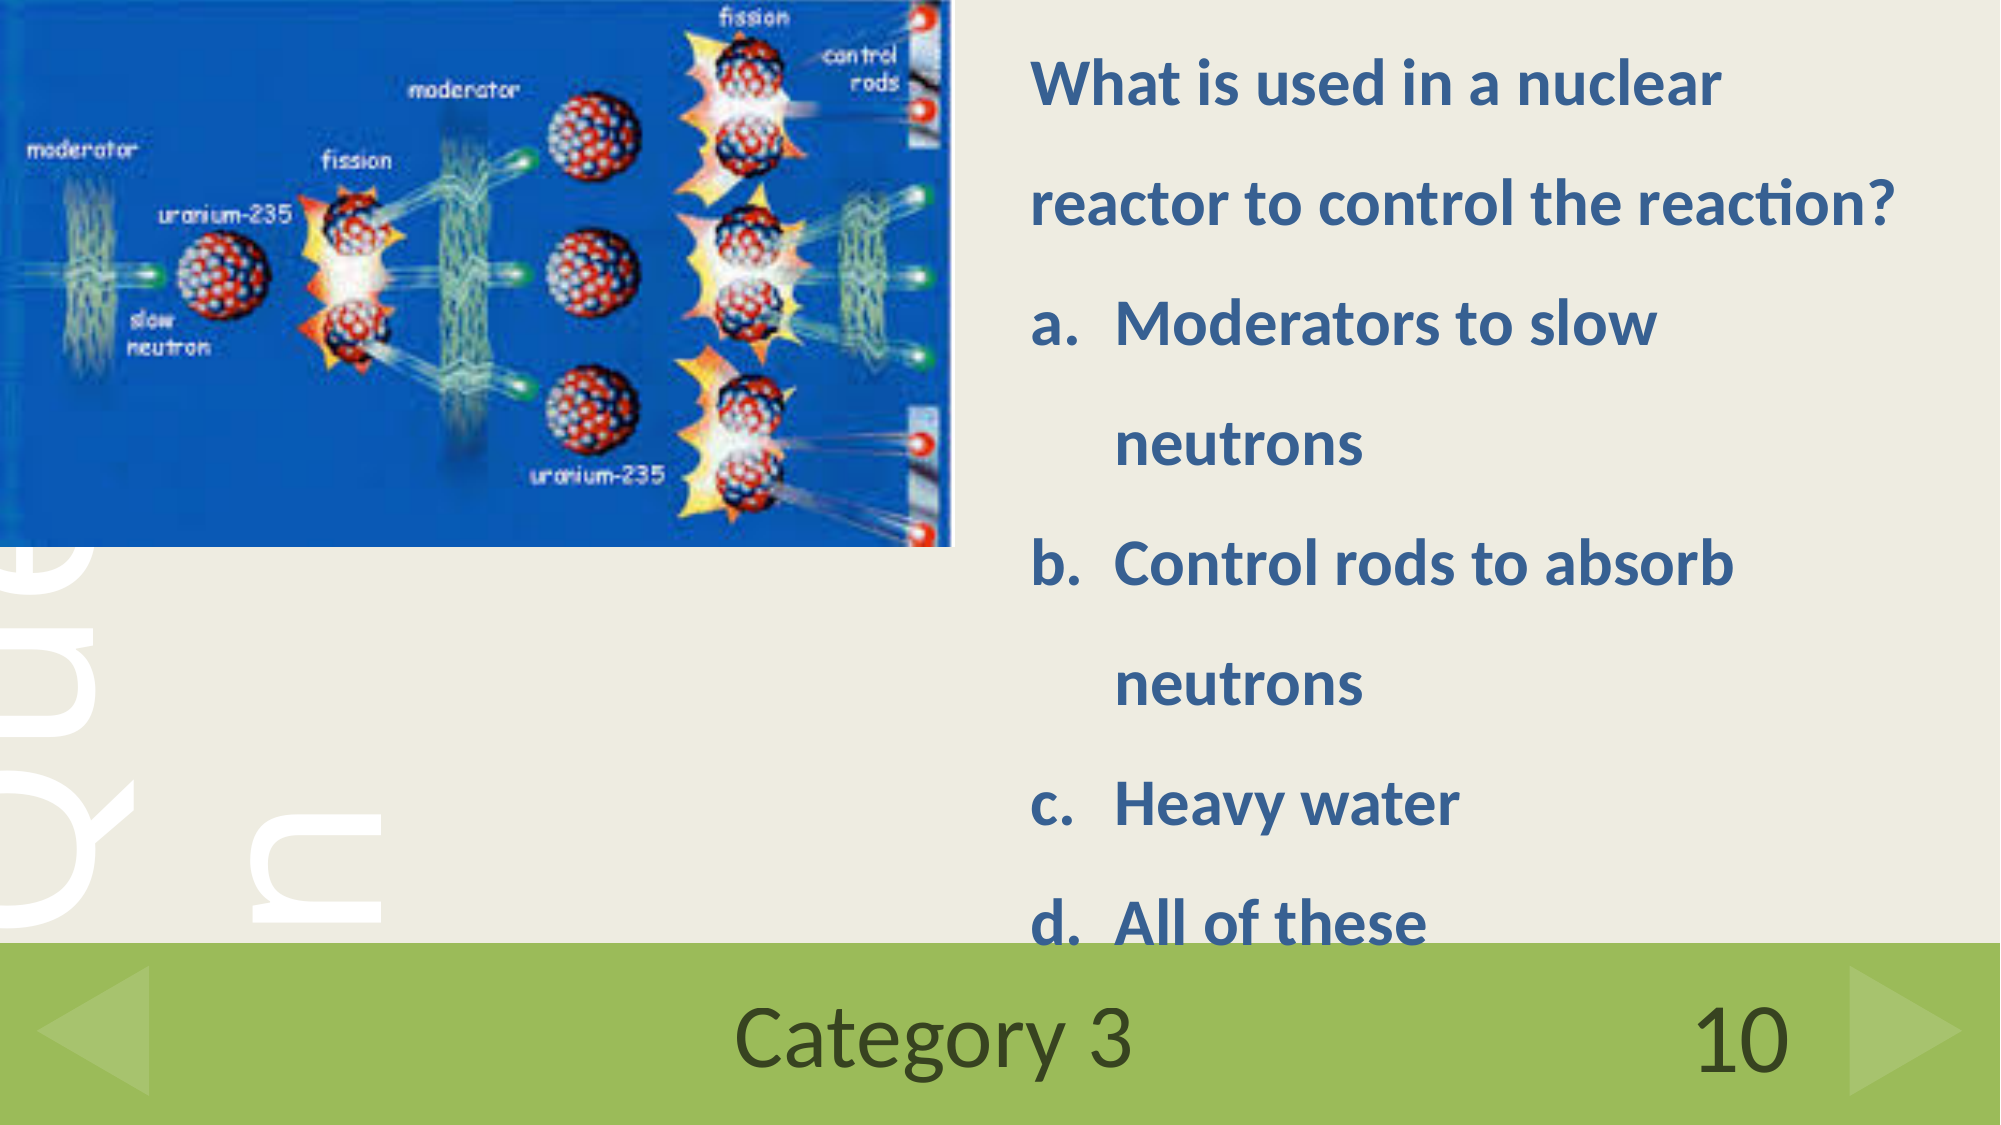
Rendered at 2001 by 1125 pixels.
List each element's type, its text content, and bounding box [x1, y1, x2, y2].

picture [0, 0, 956, 547]
list What is used in a nuclear reactor to control the reaction? Moderators to slow neutrons Control rods to absorb neutrons Heavy water All of these [1015, 23, 1935, 935]
title Category 3 [34, 937, 1835, 1125]
